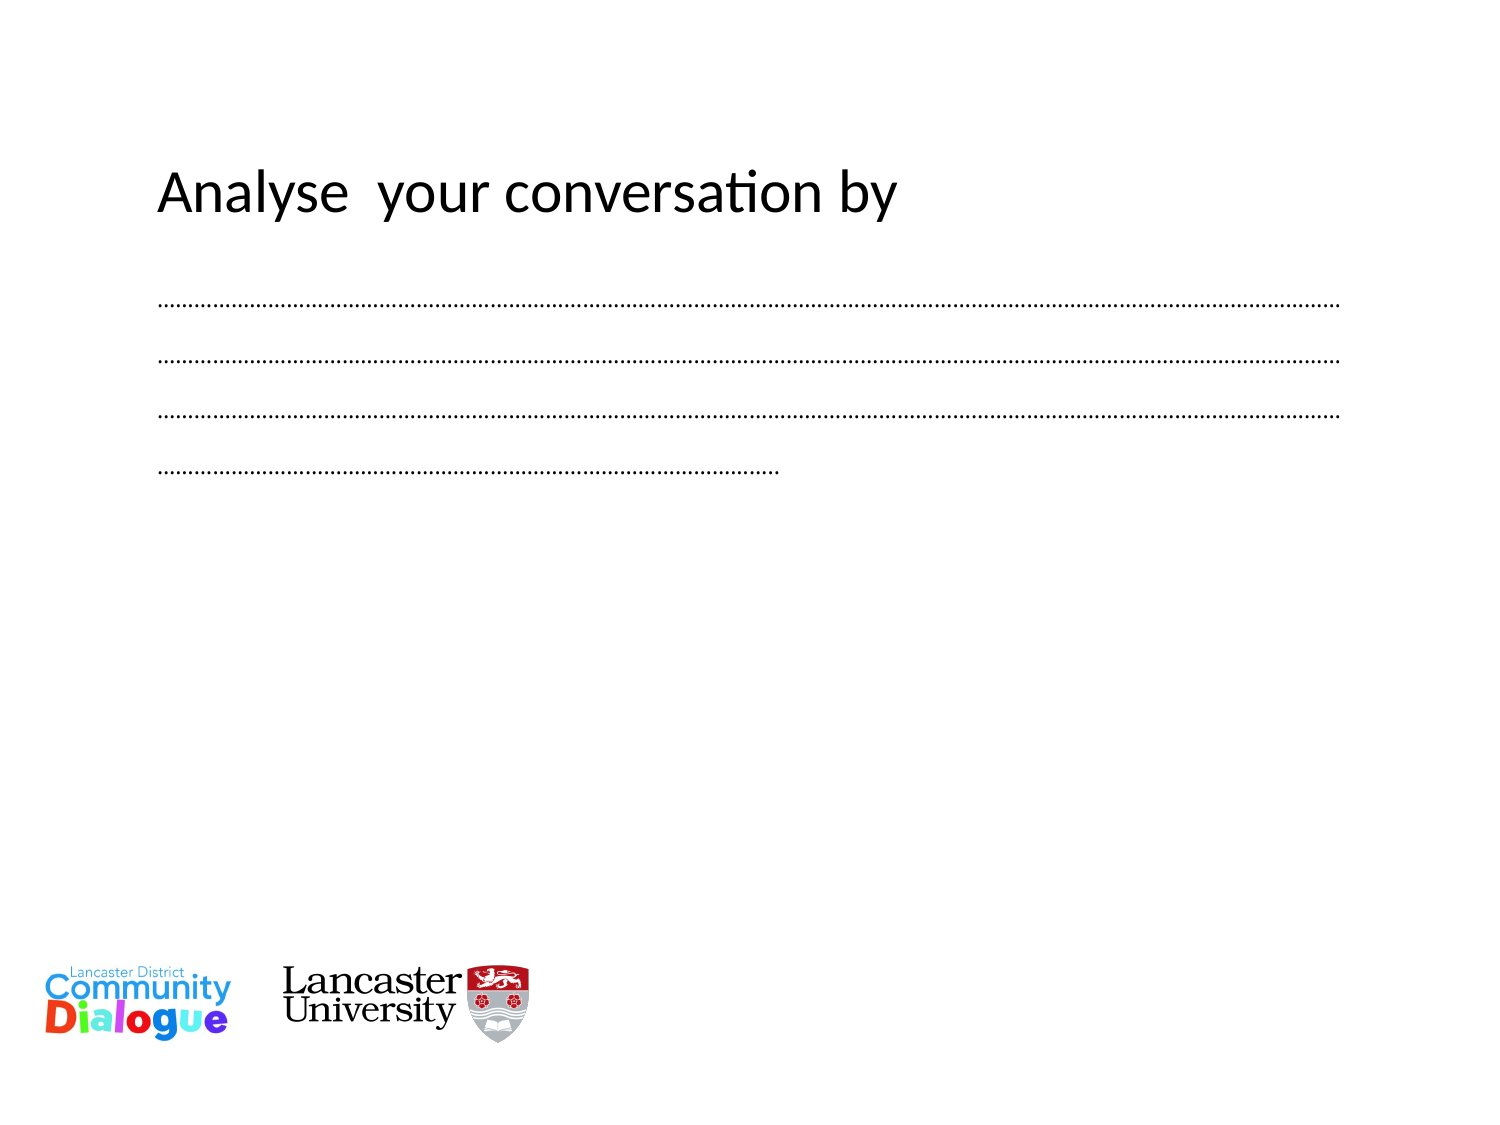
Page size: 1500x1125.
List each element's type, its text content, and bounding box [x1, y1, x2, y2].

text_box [43, 963, 531, 1045]
text_box ……………………………………………………………………………………………………………………………………………………………………………………………………………………………………………………………………………………………………………………………………………………………………………………………………………………………………………………………………………………………………………………………………………………………………………………………………………………….. [142, 249, 1358, 487]
text_box Analyse your conversation by [142, 143, 964, 232]
